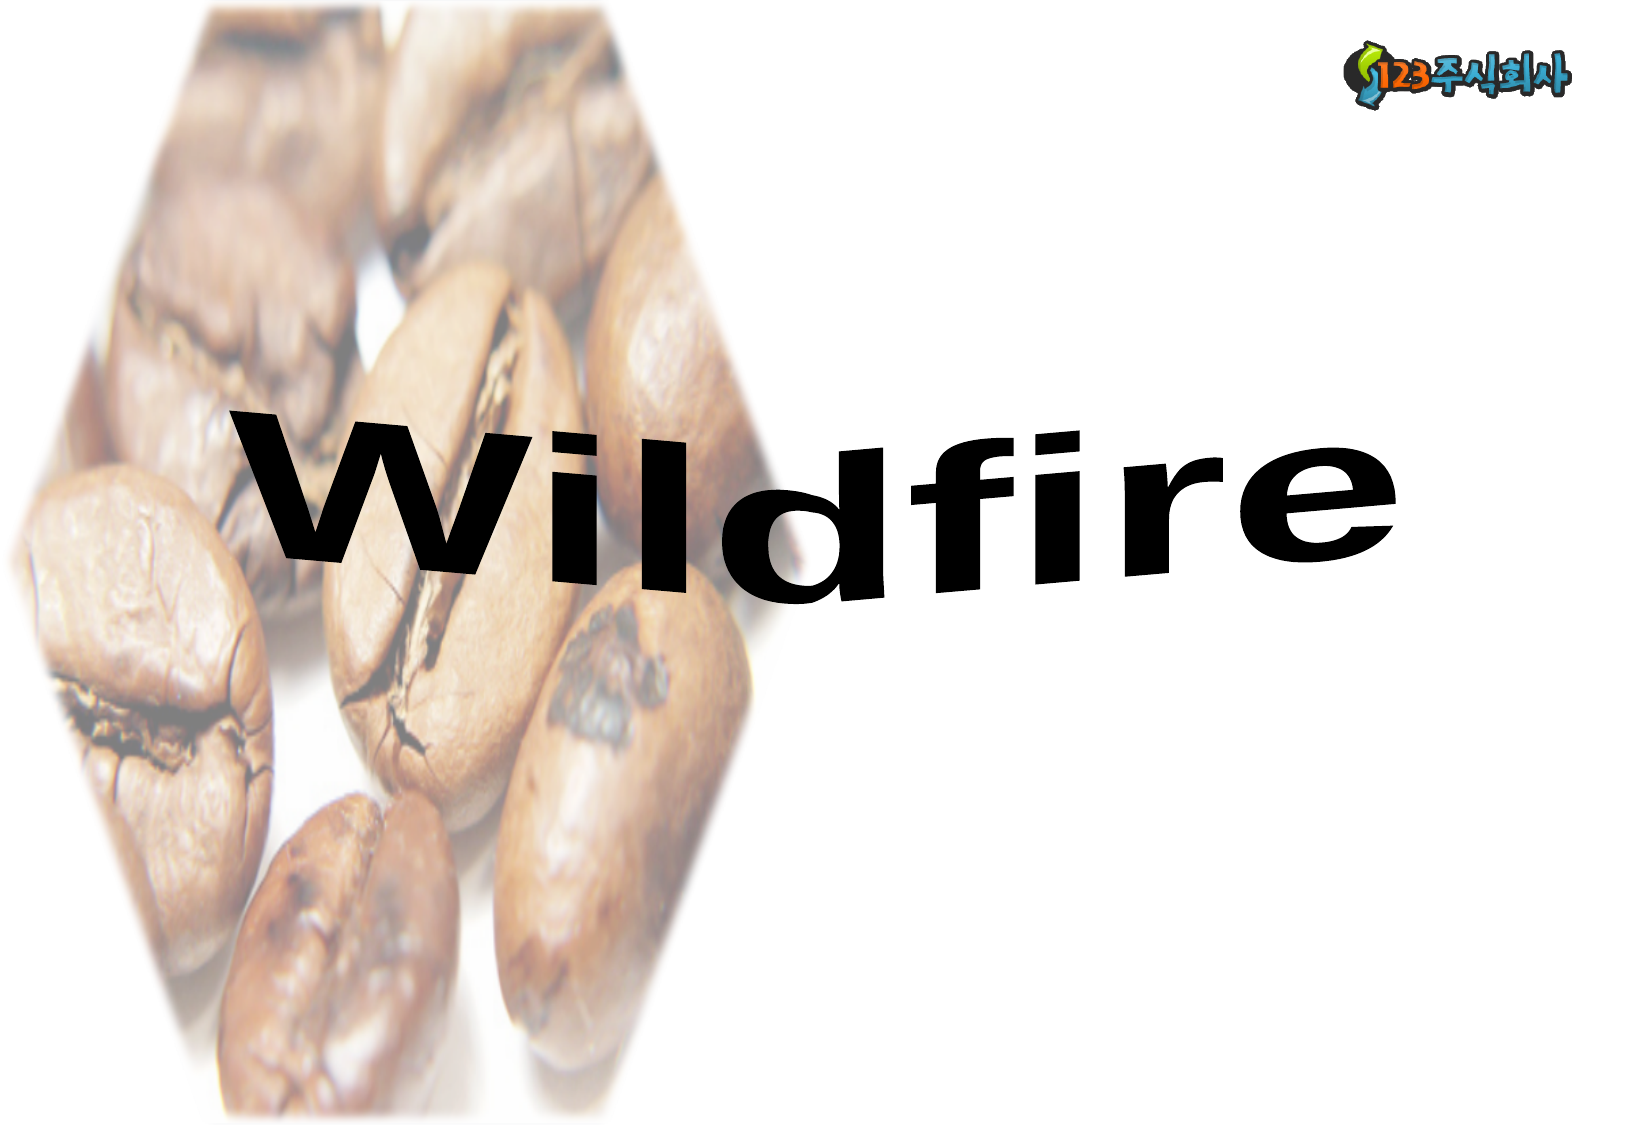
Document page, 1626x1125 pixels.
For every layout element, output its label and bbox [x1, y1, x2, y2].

text_box [20, 15, 793, 1108]
picture [1331, 28, 1582, 121]
